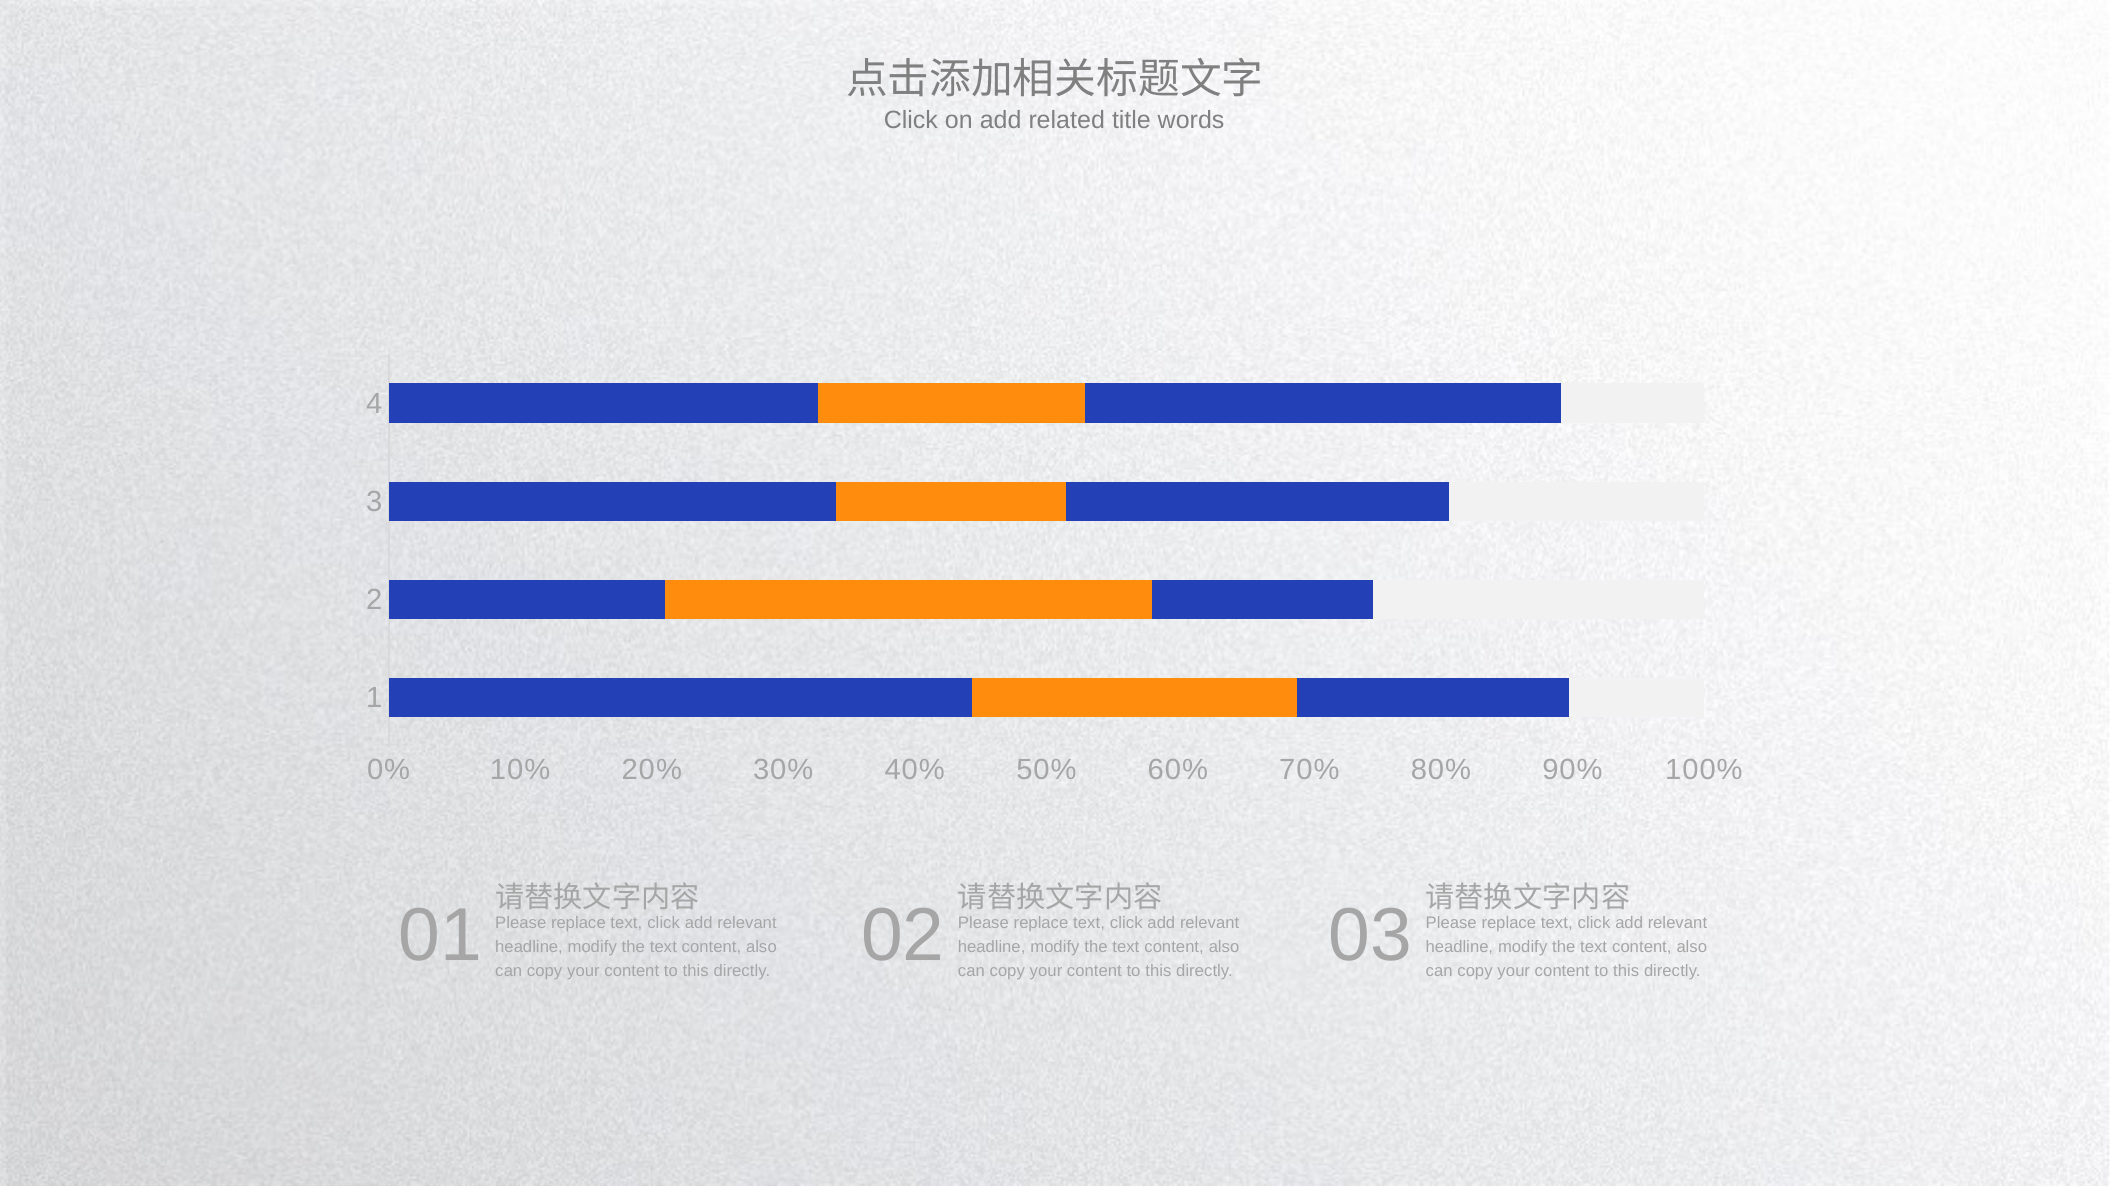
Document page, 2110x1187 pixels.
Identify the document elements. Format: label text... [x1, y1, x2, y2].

text_box Click on add related title words [864, 95, 1246, 158]
picture [0, 0, 2110, 1186]
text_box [845, 859, 1260, 984]
text_box 点击添加相关标题文字 [803, 44, 1307, 107]
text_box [1313, 859, 1722, 984]
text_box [382, 859, 793, 984]
chart [337, 345, 1773, 795]
